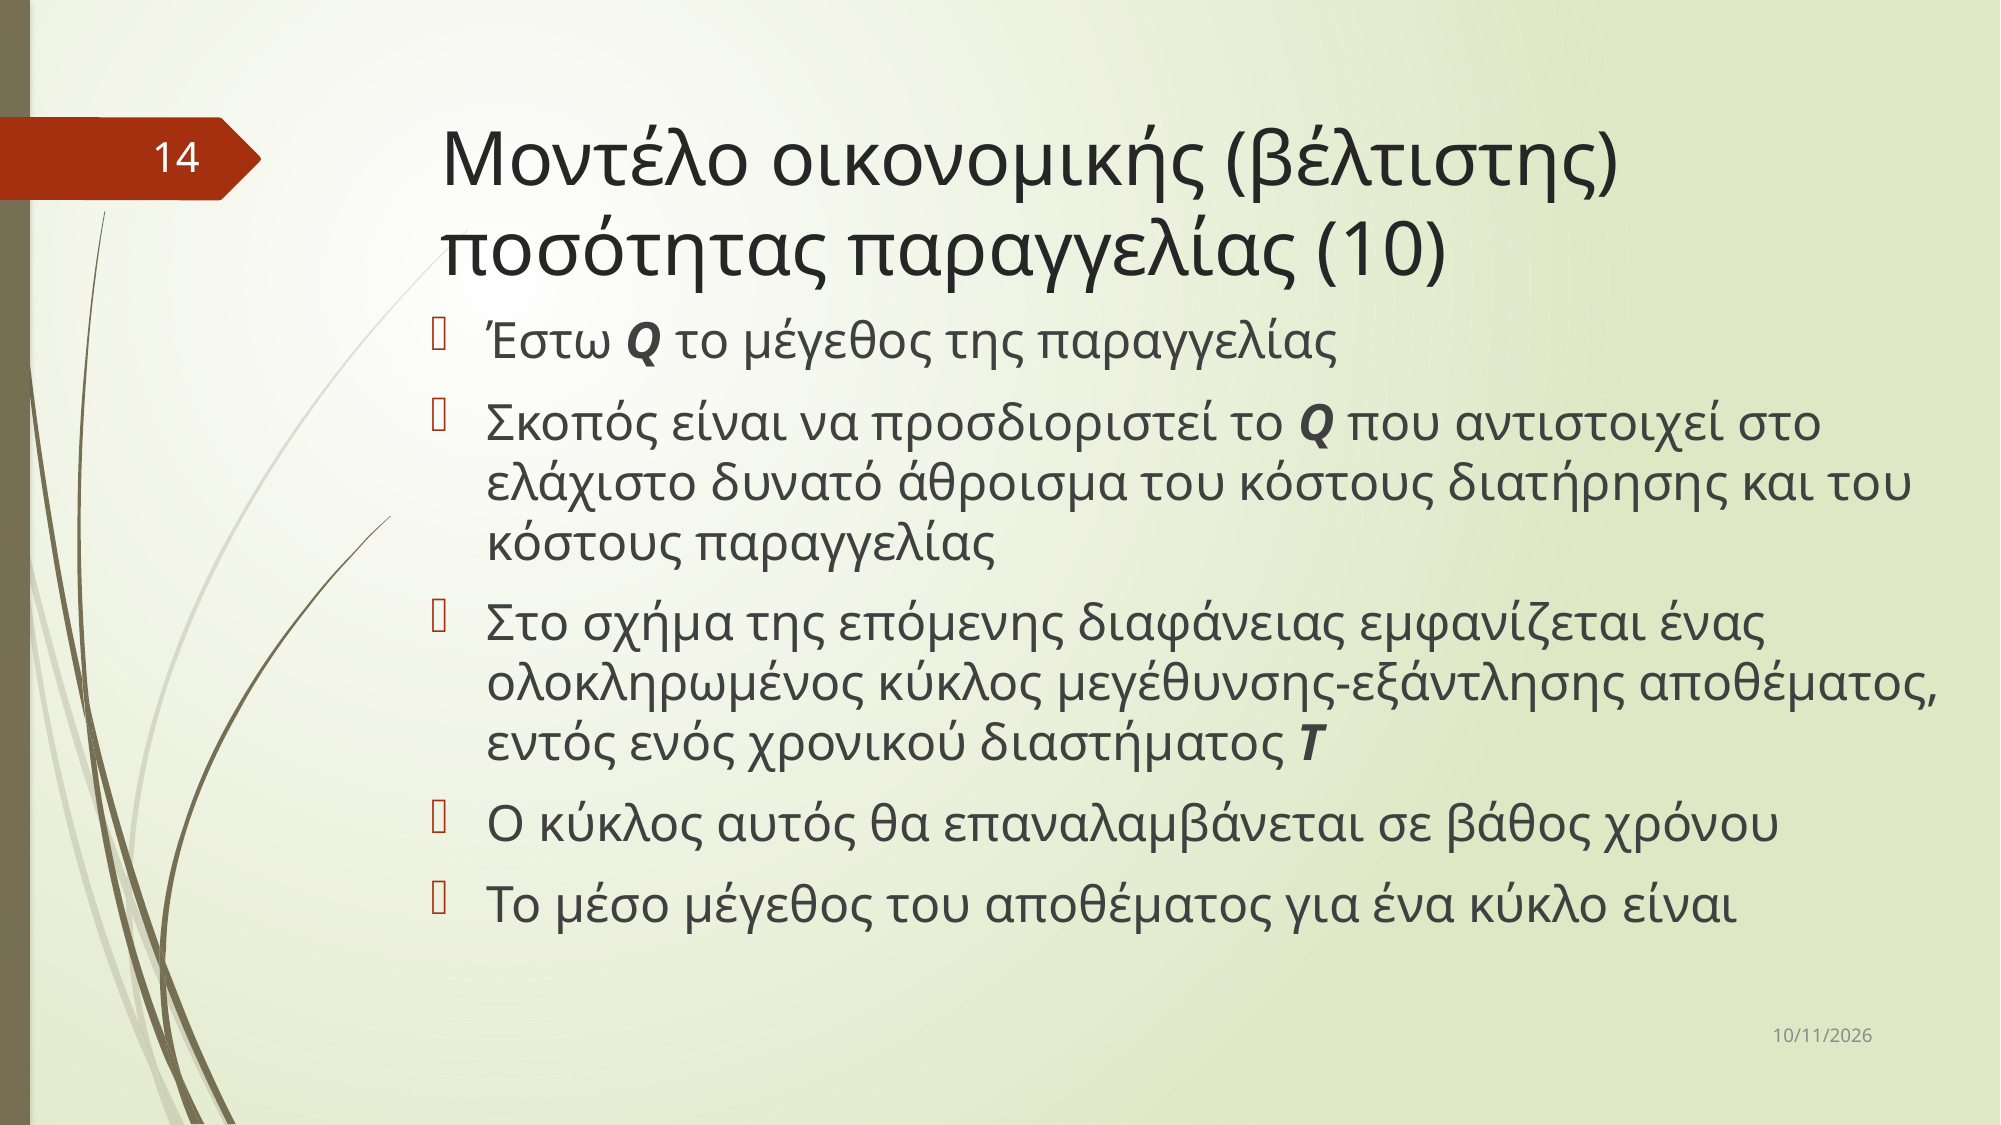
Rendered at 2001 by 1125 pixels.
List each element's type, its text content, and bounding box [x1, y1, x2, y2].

title Μοντέλο οικονομικής (βέλτιστης) ποσότητας παραγγελίας (10) [425, 102, 1888, 313]
slide_number 14 [87, 129, 216, 190]
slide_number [1699, 1005, 1888, 1067]
